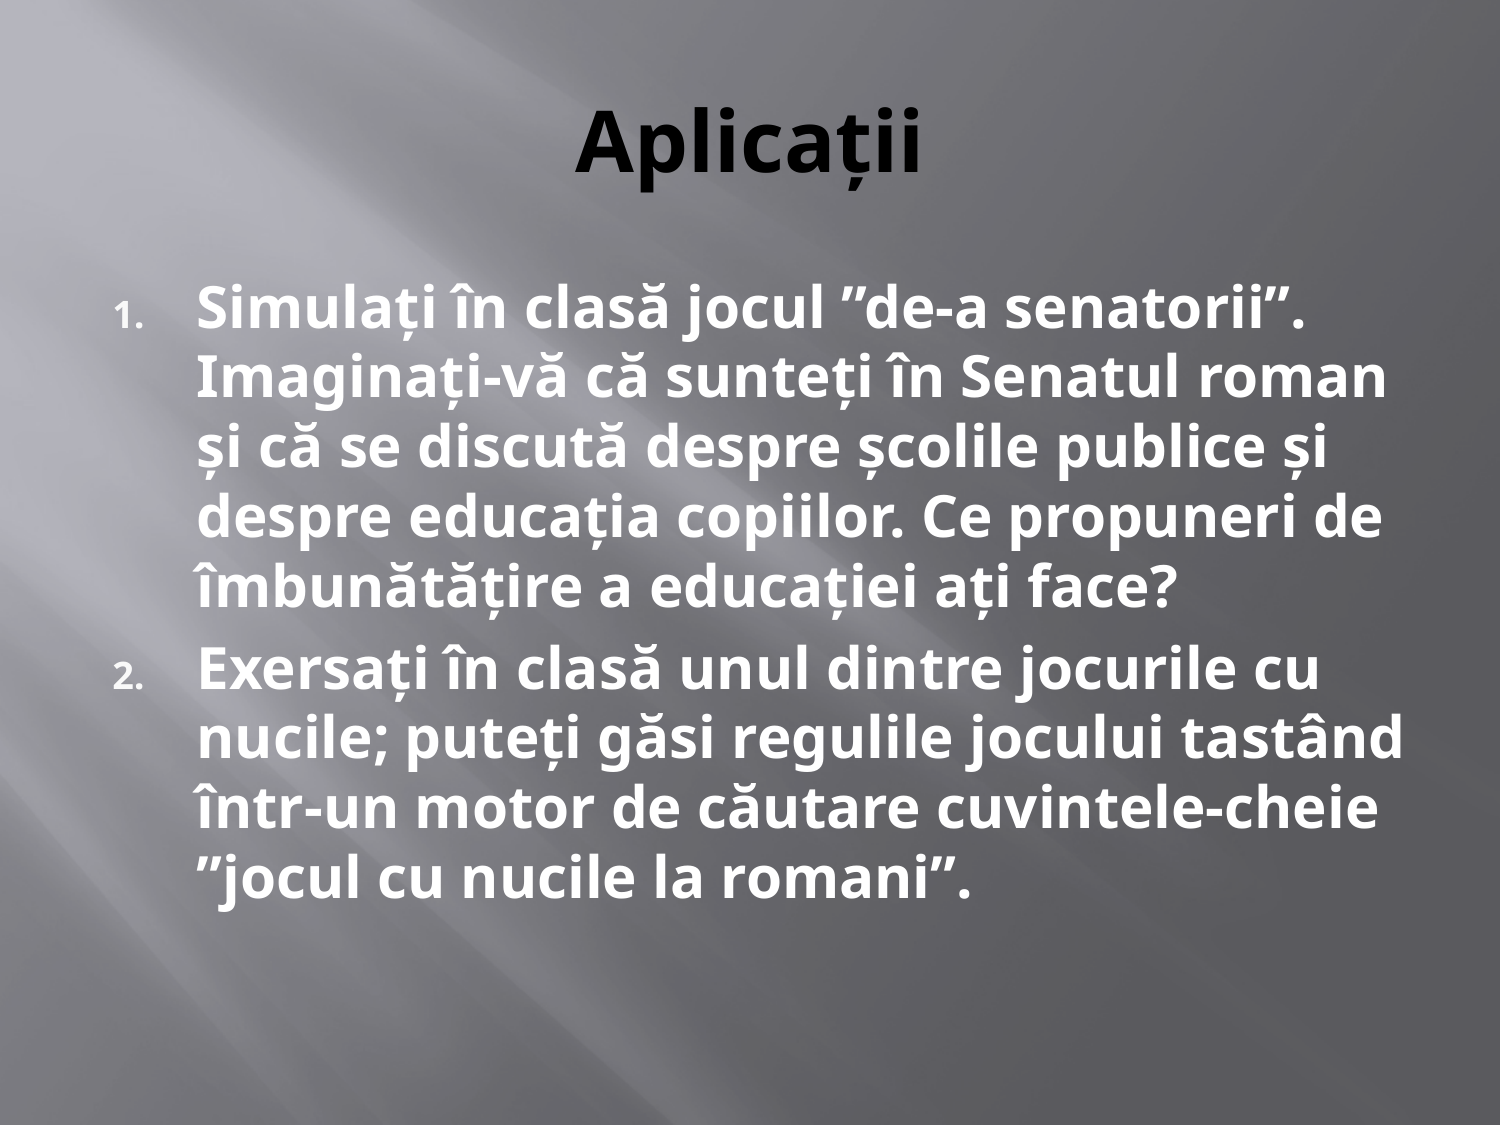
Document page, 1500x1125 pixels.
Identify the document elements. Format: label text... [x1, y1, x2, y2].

list Simulați în clasă jocul ”de-a senatorii”. Imaginați-vă că sunteți în Senatul roman și că se discută despre școlile publice și despre educația copiilor. Ce propuneri de îmbunătățire a educației ați face? Exersați în clasă unul dintre jocurile cu nucile; puteți găsi regulile jocului tastând într-un motor de căutare cuvintele-cheie ”jocul cu nucile la romani”. [75, 262, 1425, 1035]
title Aplicații [75, 45, 1425, 233]
